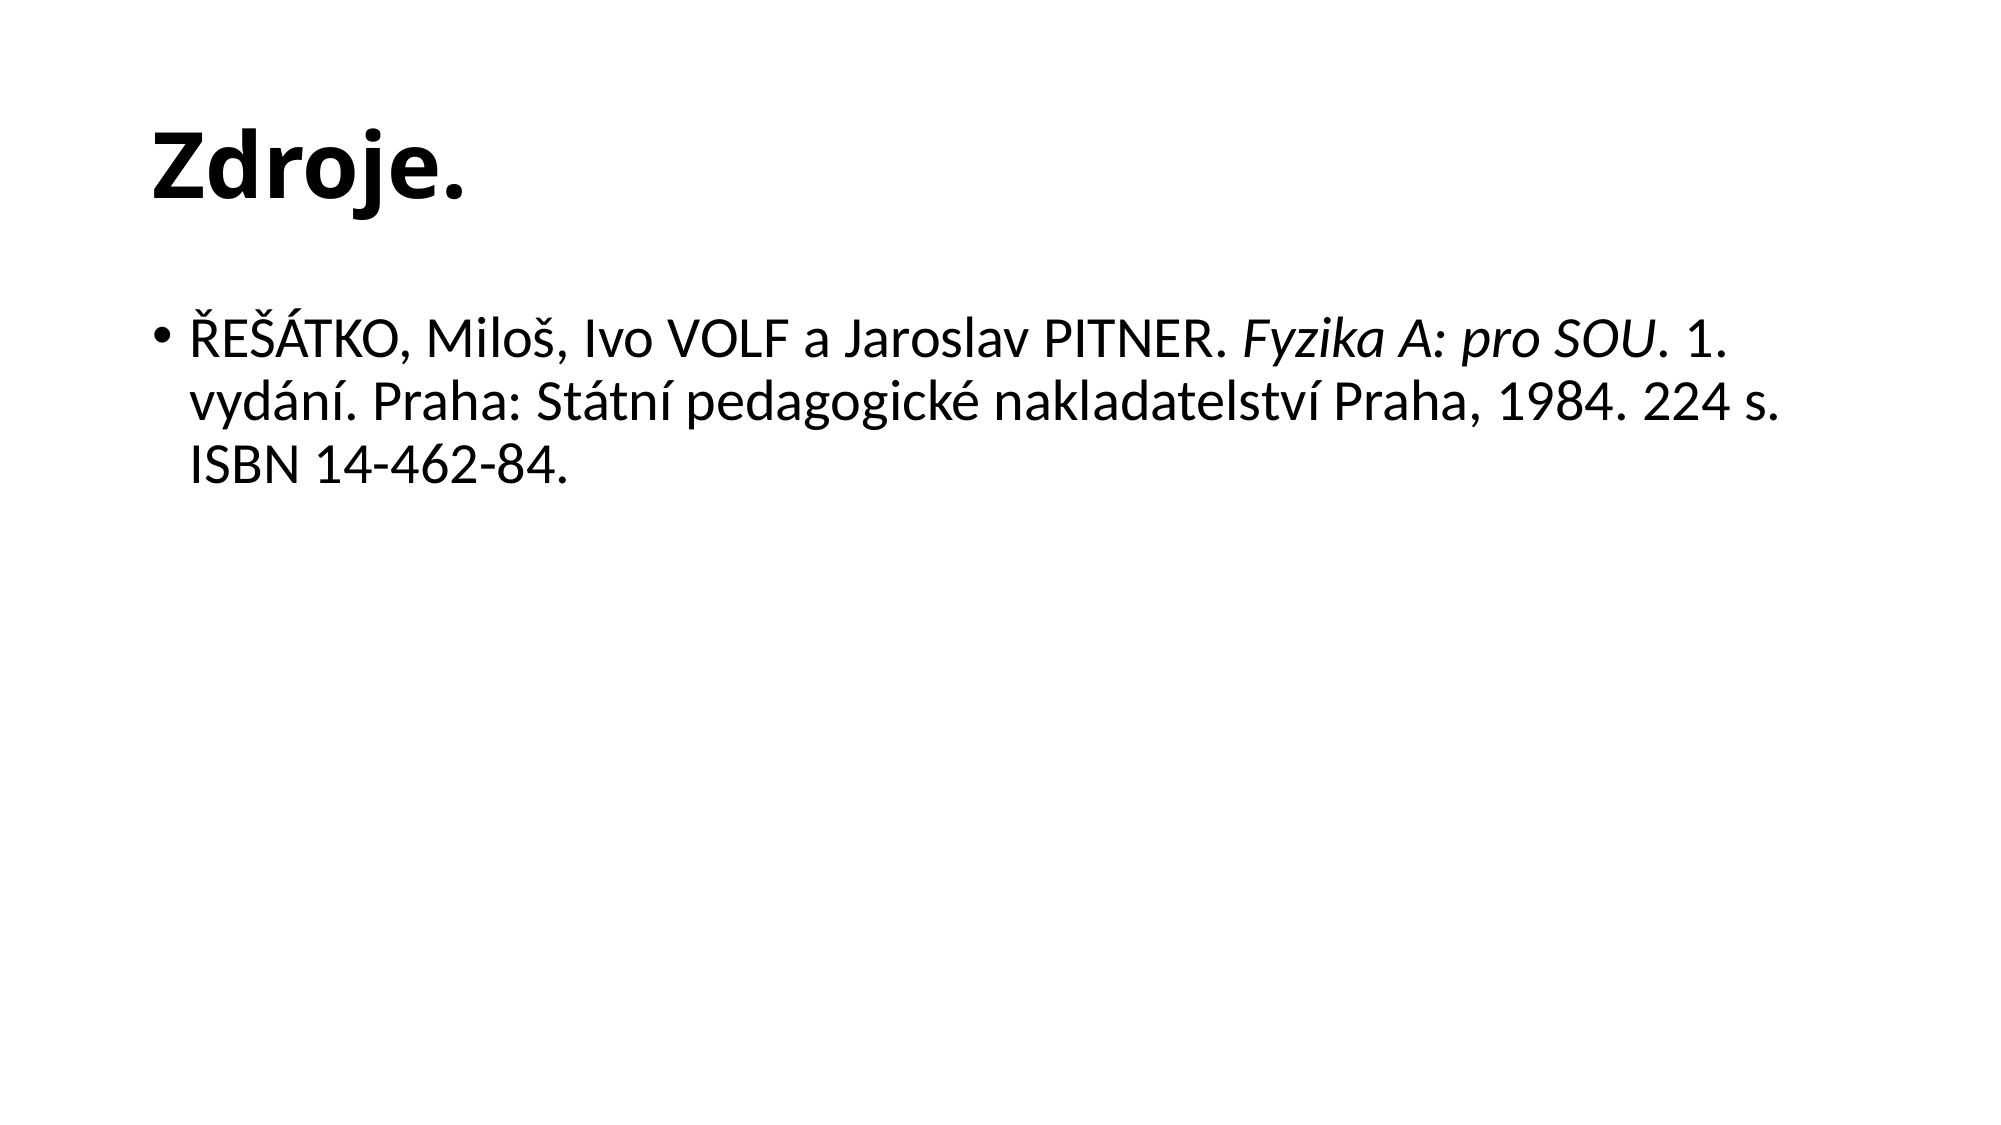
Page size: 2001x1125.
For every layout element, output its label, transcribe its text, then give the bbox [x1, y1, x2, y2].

title Zdroje. [137, 59, 1863, 278]
list ŘEŠÁTKO, Miloš, Ivo VOLF a Jaroslav PITNER. Fyzika A: pro SOU. 1. vydání. Praha: Státní pedagogické nakladatelství Praha, 1984. 224 s. ISBN 14-462-84. [137, 299, 1863, 1014]
